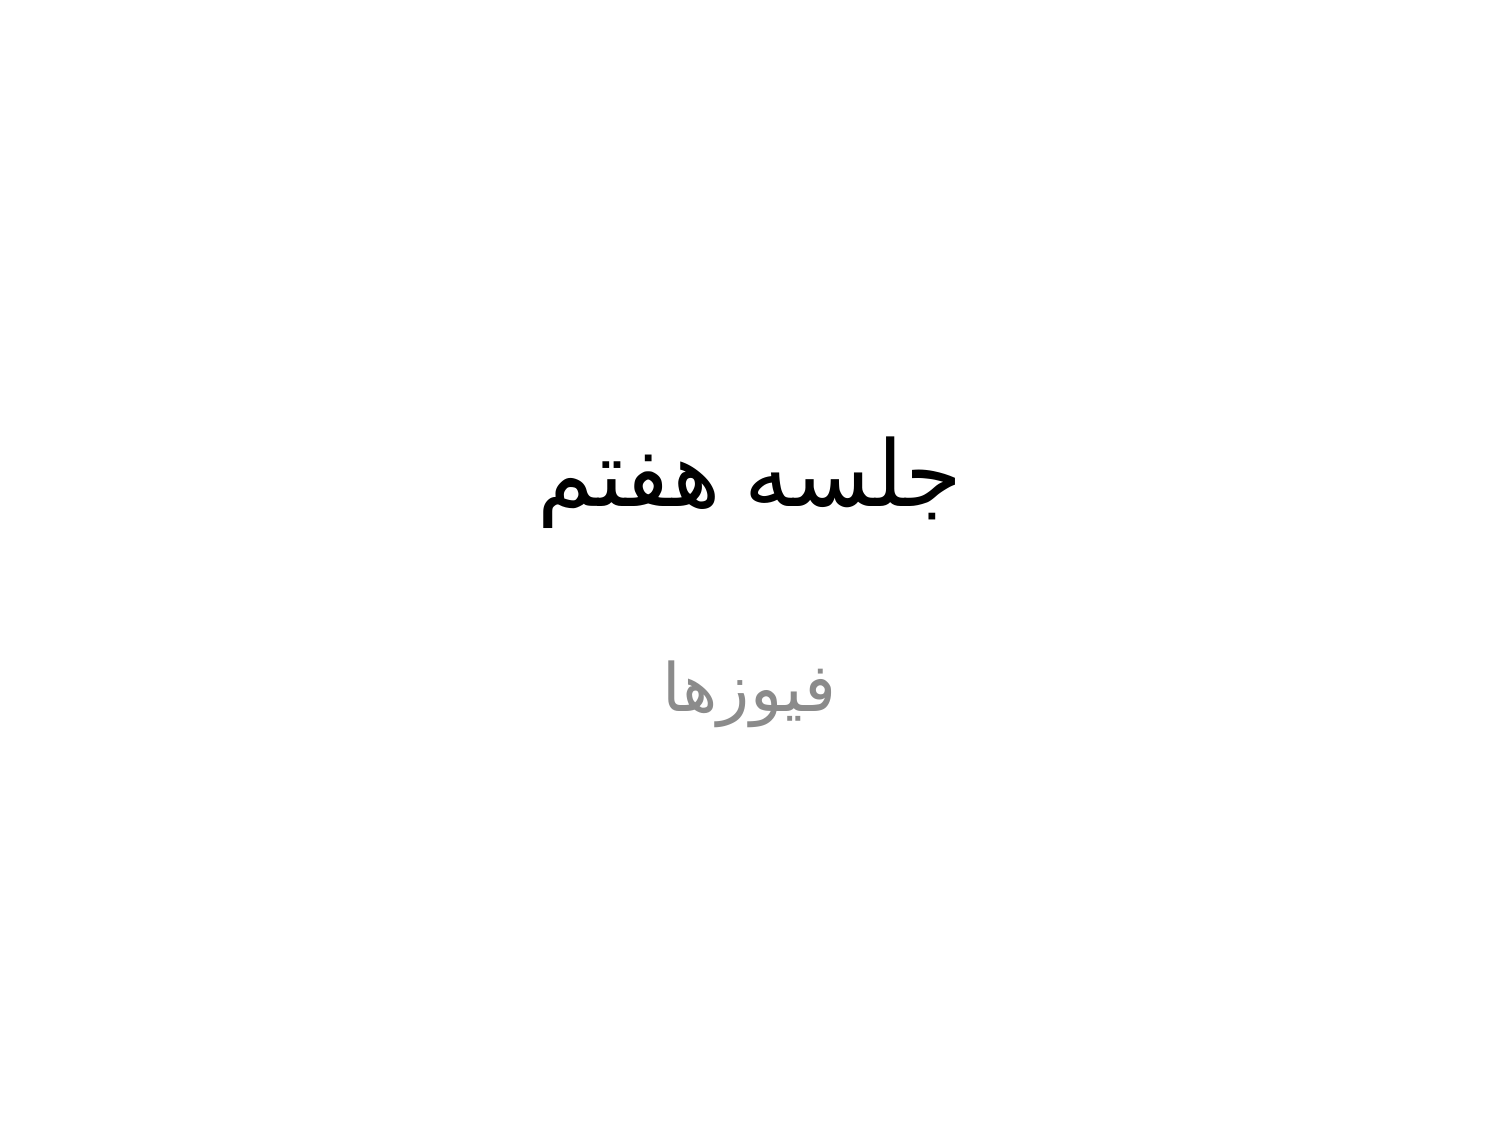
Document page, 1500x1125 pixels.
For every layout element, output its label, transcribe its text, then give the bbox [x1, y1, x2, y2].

subtitle فیوزها [225, 637, 1275, 925]
title جلسه هفتم [112, 349, 1388, 591]
